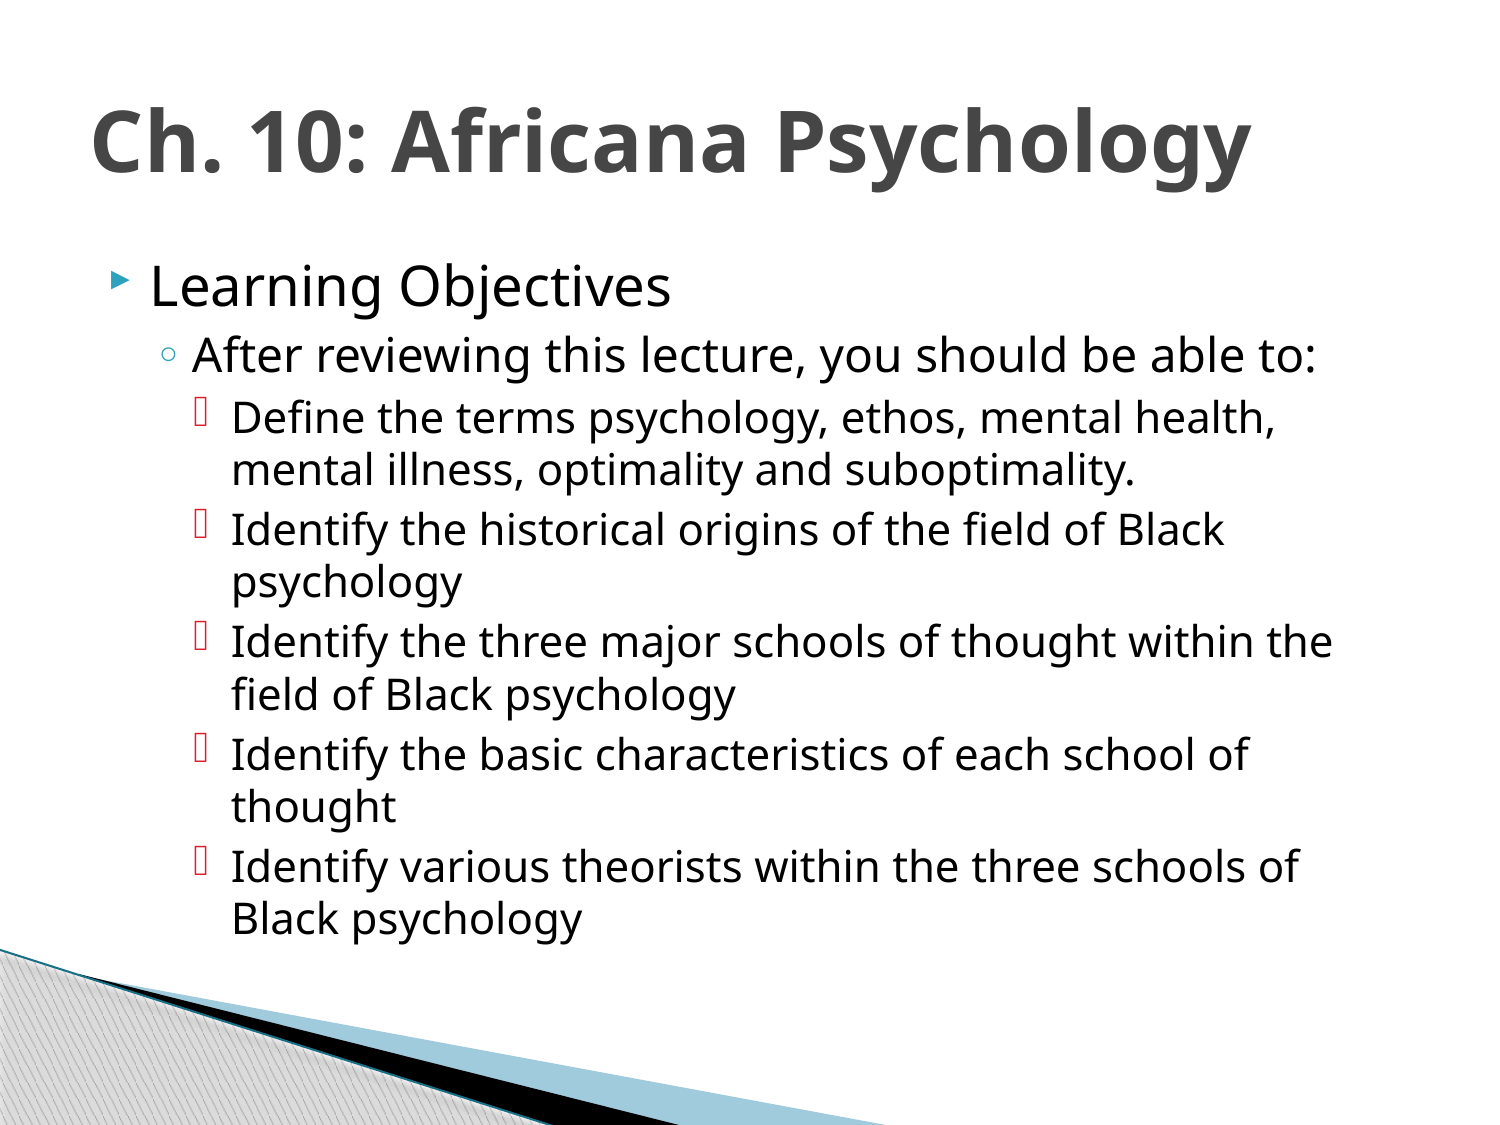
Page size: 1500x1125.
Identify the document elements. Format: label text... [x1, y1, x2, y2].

title Ch. 10: Africana Psychology [75, 45, 1425, 233]
list Learning Objectives After reviewing this lecture, you should be able to: Define the terms psychology, ethos, mental health, mental illness, optimality and suboptimality. Identify the historical origins of the field of Black psychology Identify the three major schools of thought within the field of Black psychology Identify the basic characteristics of each school of thought Identify various theorists within the three schools of Black psychology [74, 242, 1426, 986]
